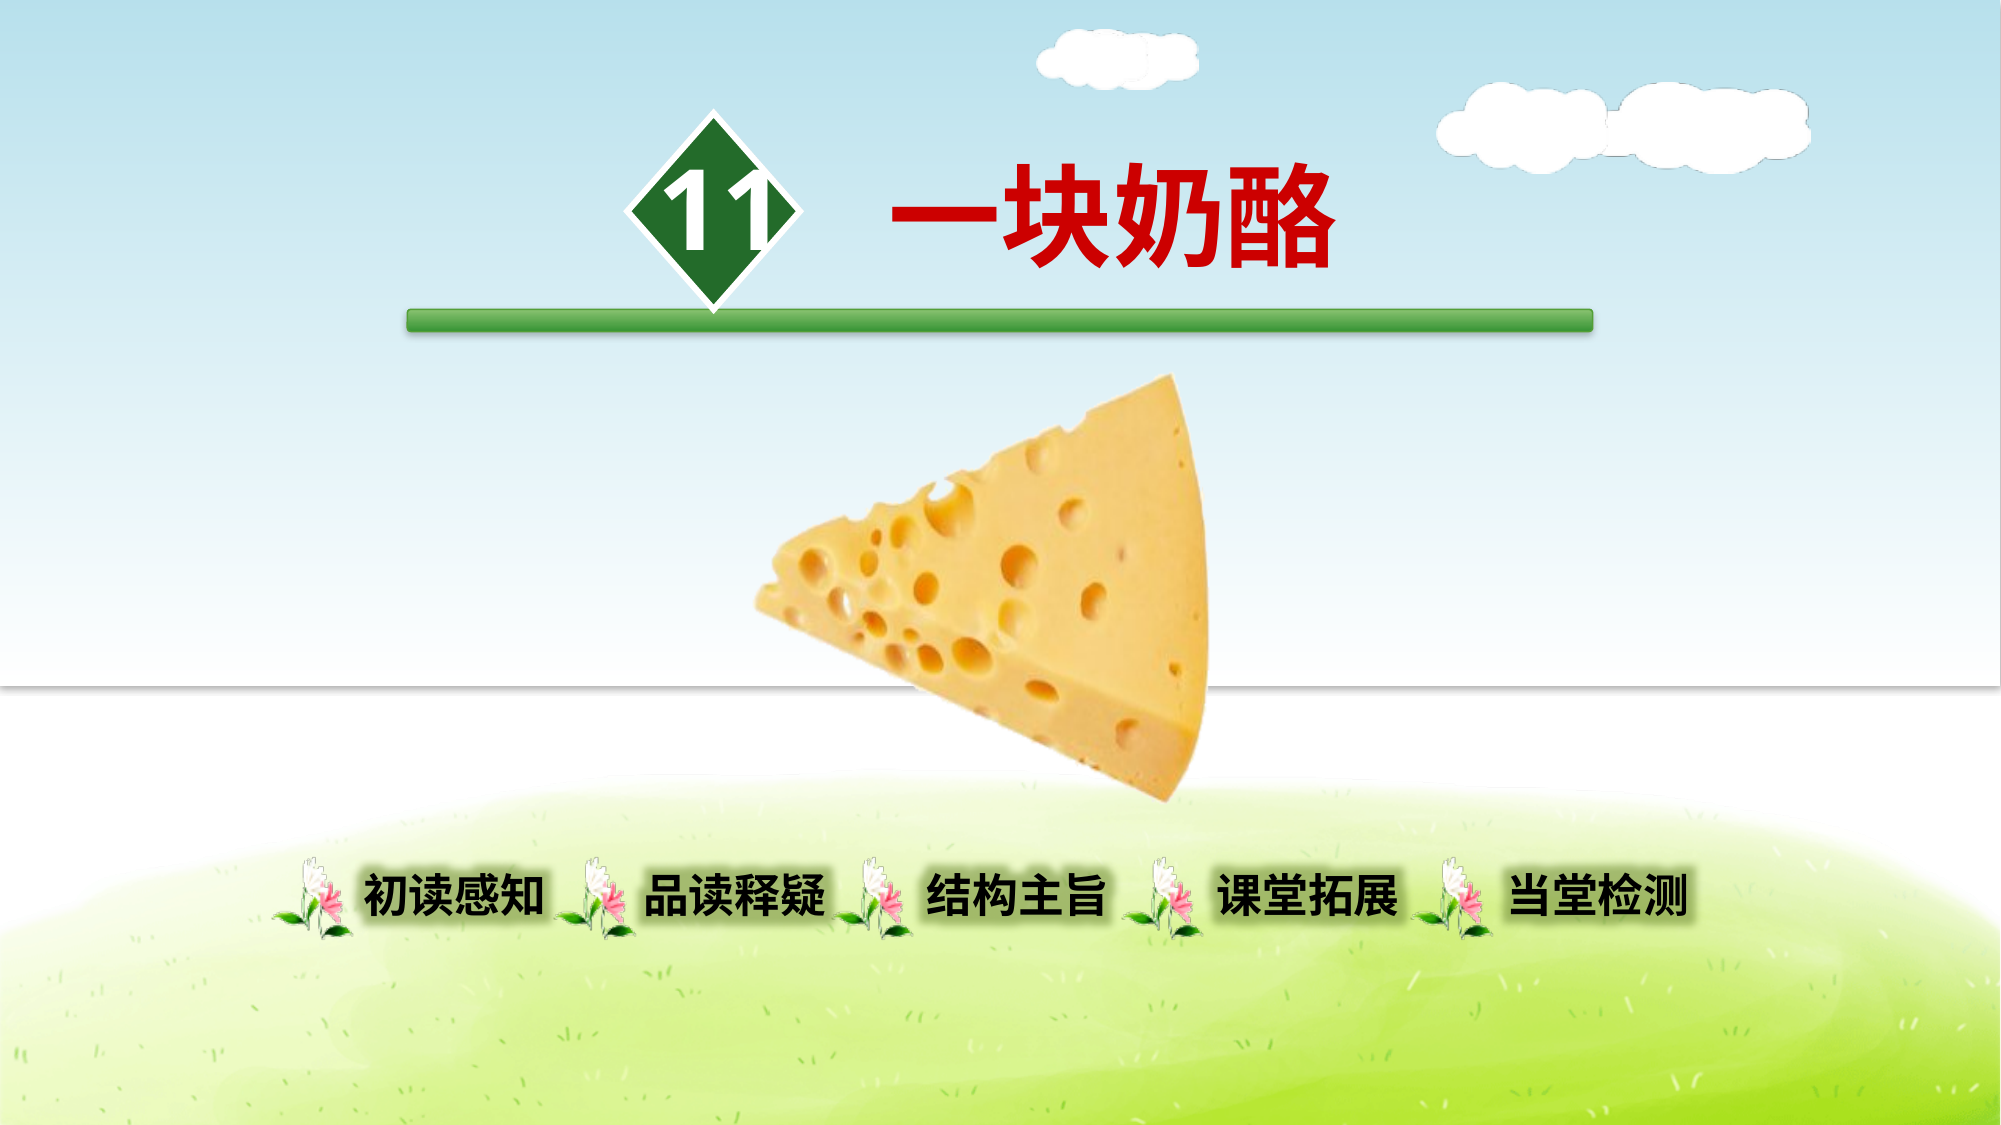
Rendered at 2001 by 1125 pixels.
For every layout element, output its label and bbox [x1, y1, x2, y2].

text_box [406, 308, 1594, 333]
picture [1036, 29, 1199, 90]
picture [3, 336, 2000, 1125]
text_box [265, 836, 1735, 960]
text_box [627, 112, 1381, 310]
picture [1436, 82, 1811, 174]
